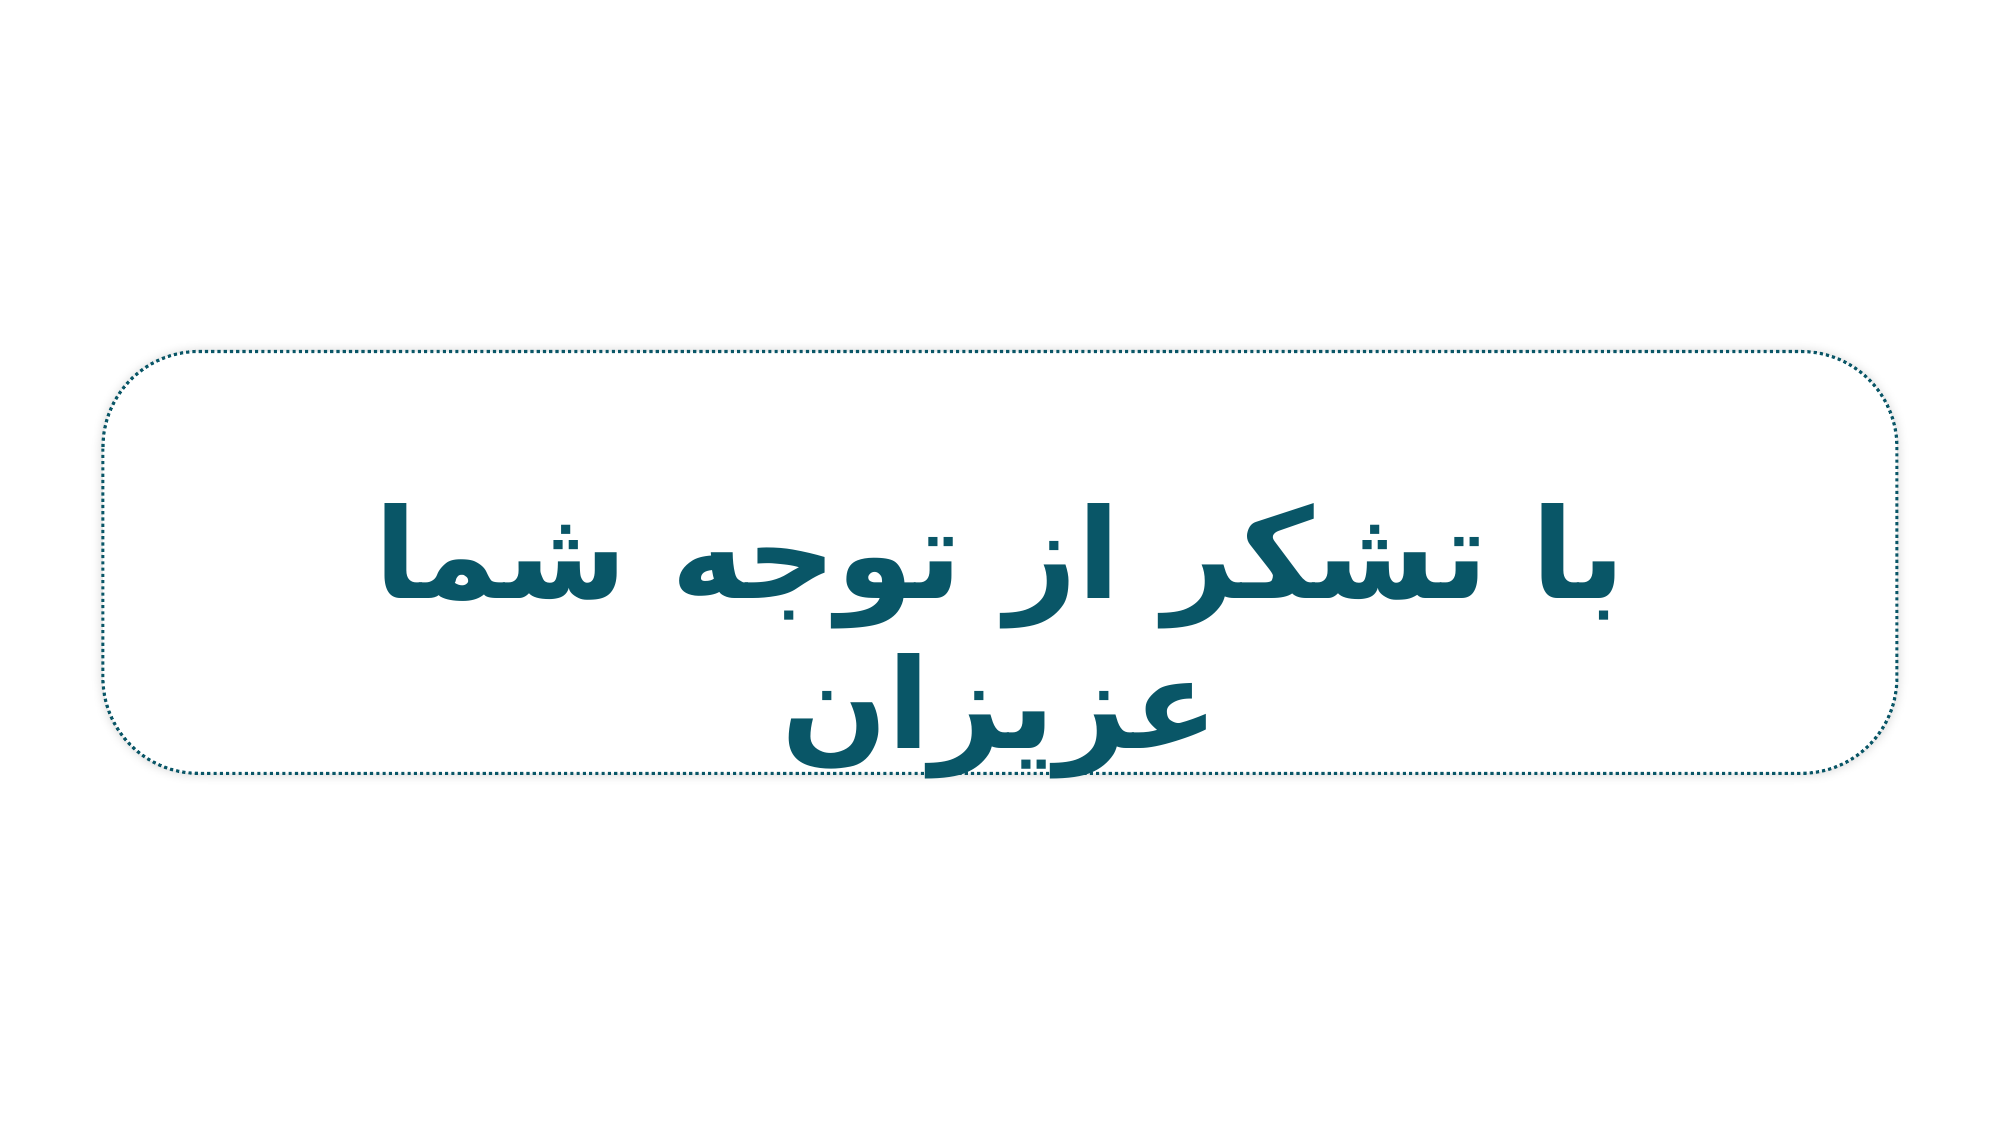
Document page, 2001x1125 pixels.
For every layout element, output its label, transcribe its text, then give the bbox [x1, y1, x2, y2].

text_box با تشکر از توجه شما عزیزان [269, 466, 1731, 781]
